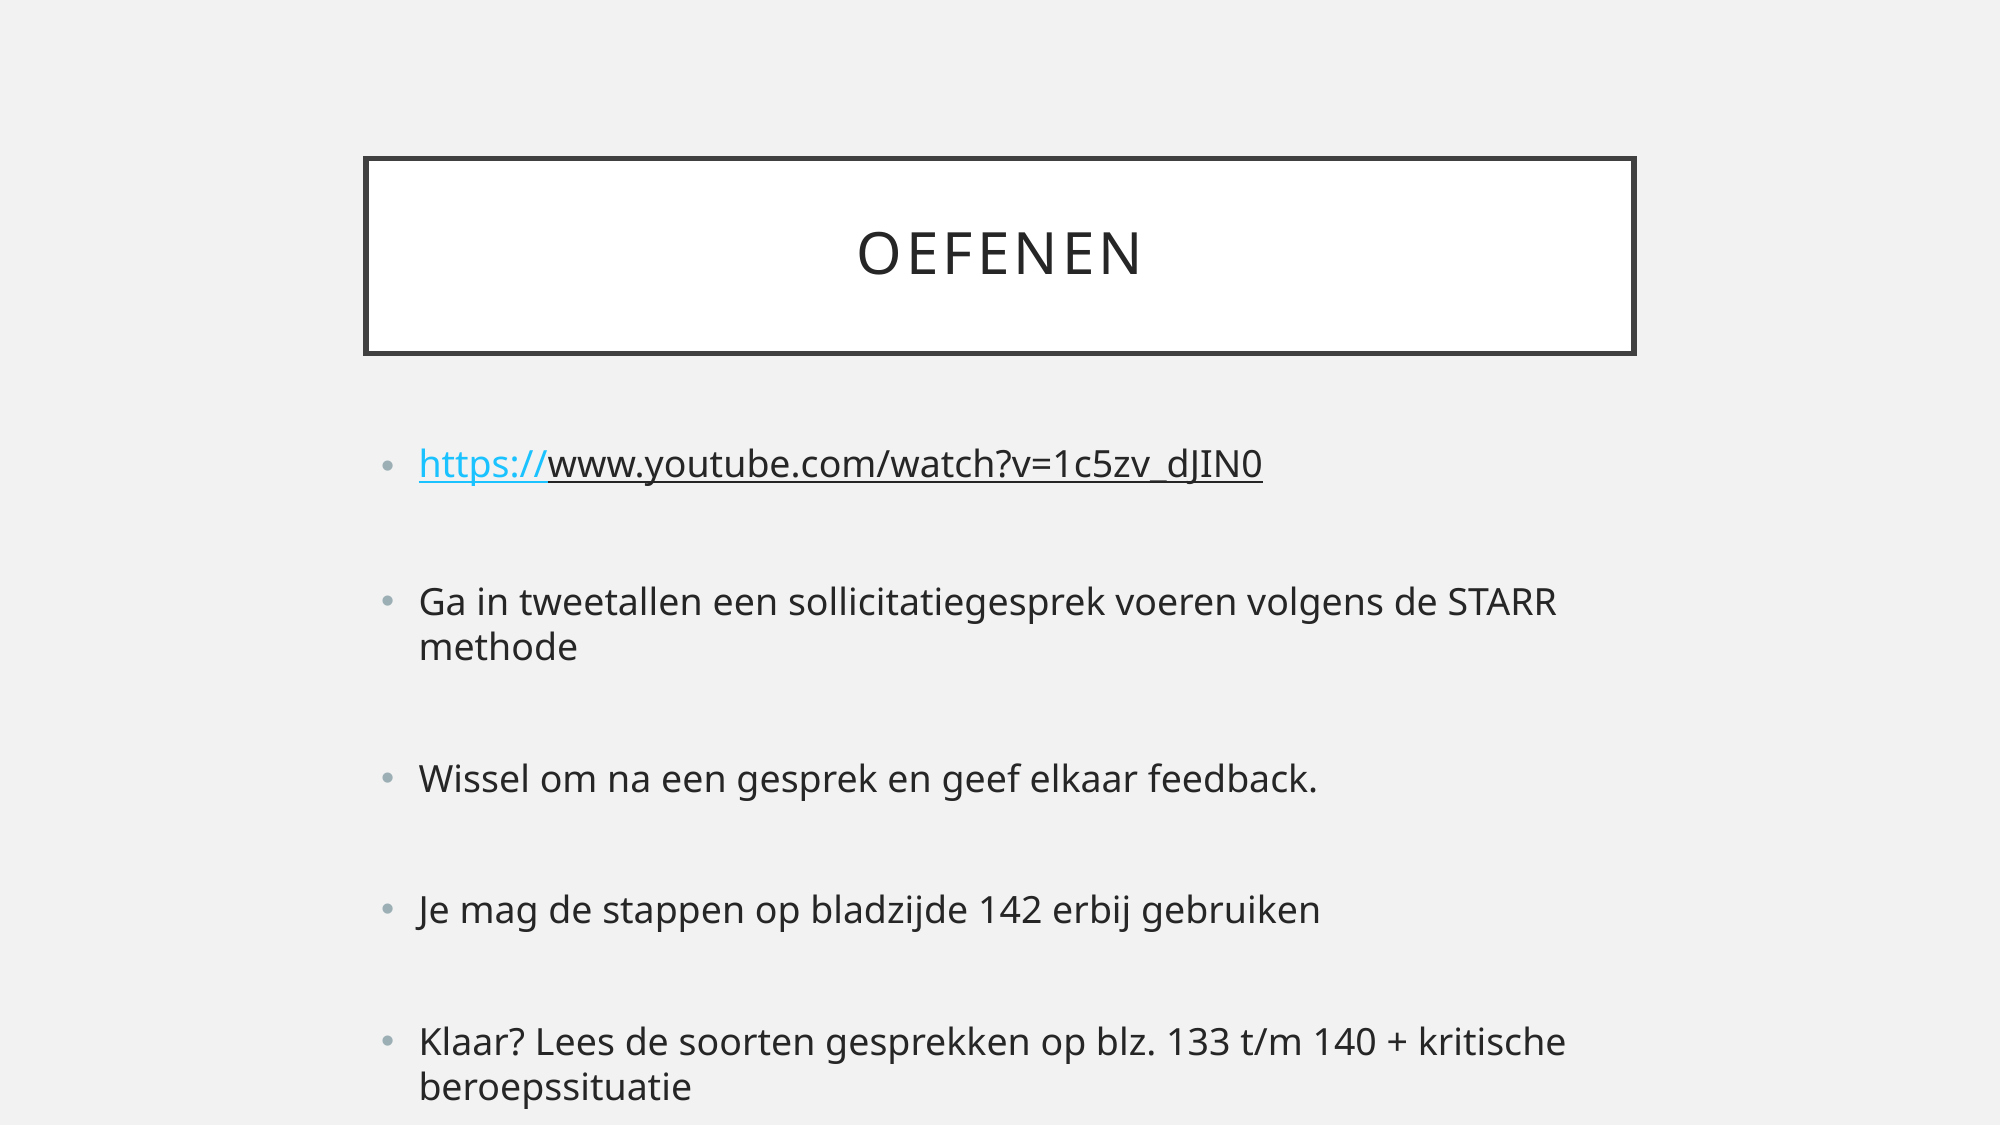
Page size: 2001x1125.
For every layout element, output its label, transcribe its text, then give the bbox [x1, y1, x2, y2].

list https://www.youtube.com/watch?v=1c5zv_dJIN0 Ga in tweetallen een sollicitatiegesprek voeren volgens de STARR methode Wissel om na een gesprek en geef elkaar feedback. Je mag de stappen op bladzijde 142 erbij gebruiken Klaar? Lees de soorten gesprekken op blz. 133 t/m 140 + kritische beroepssituatie [366, 432, 1679, 1125]
title oefenen [363, 156, 1637, 356]
